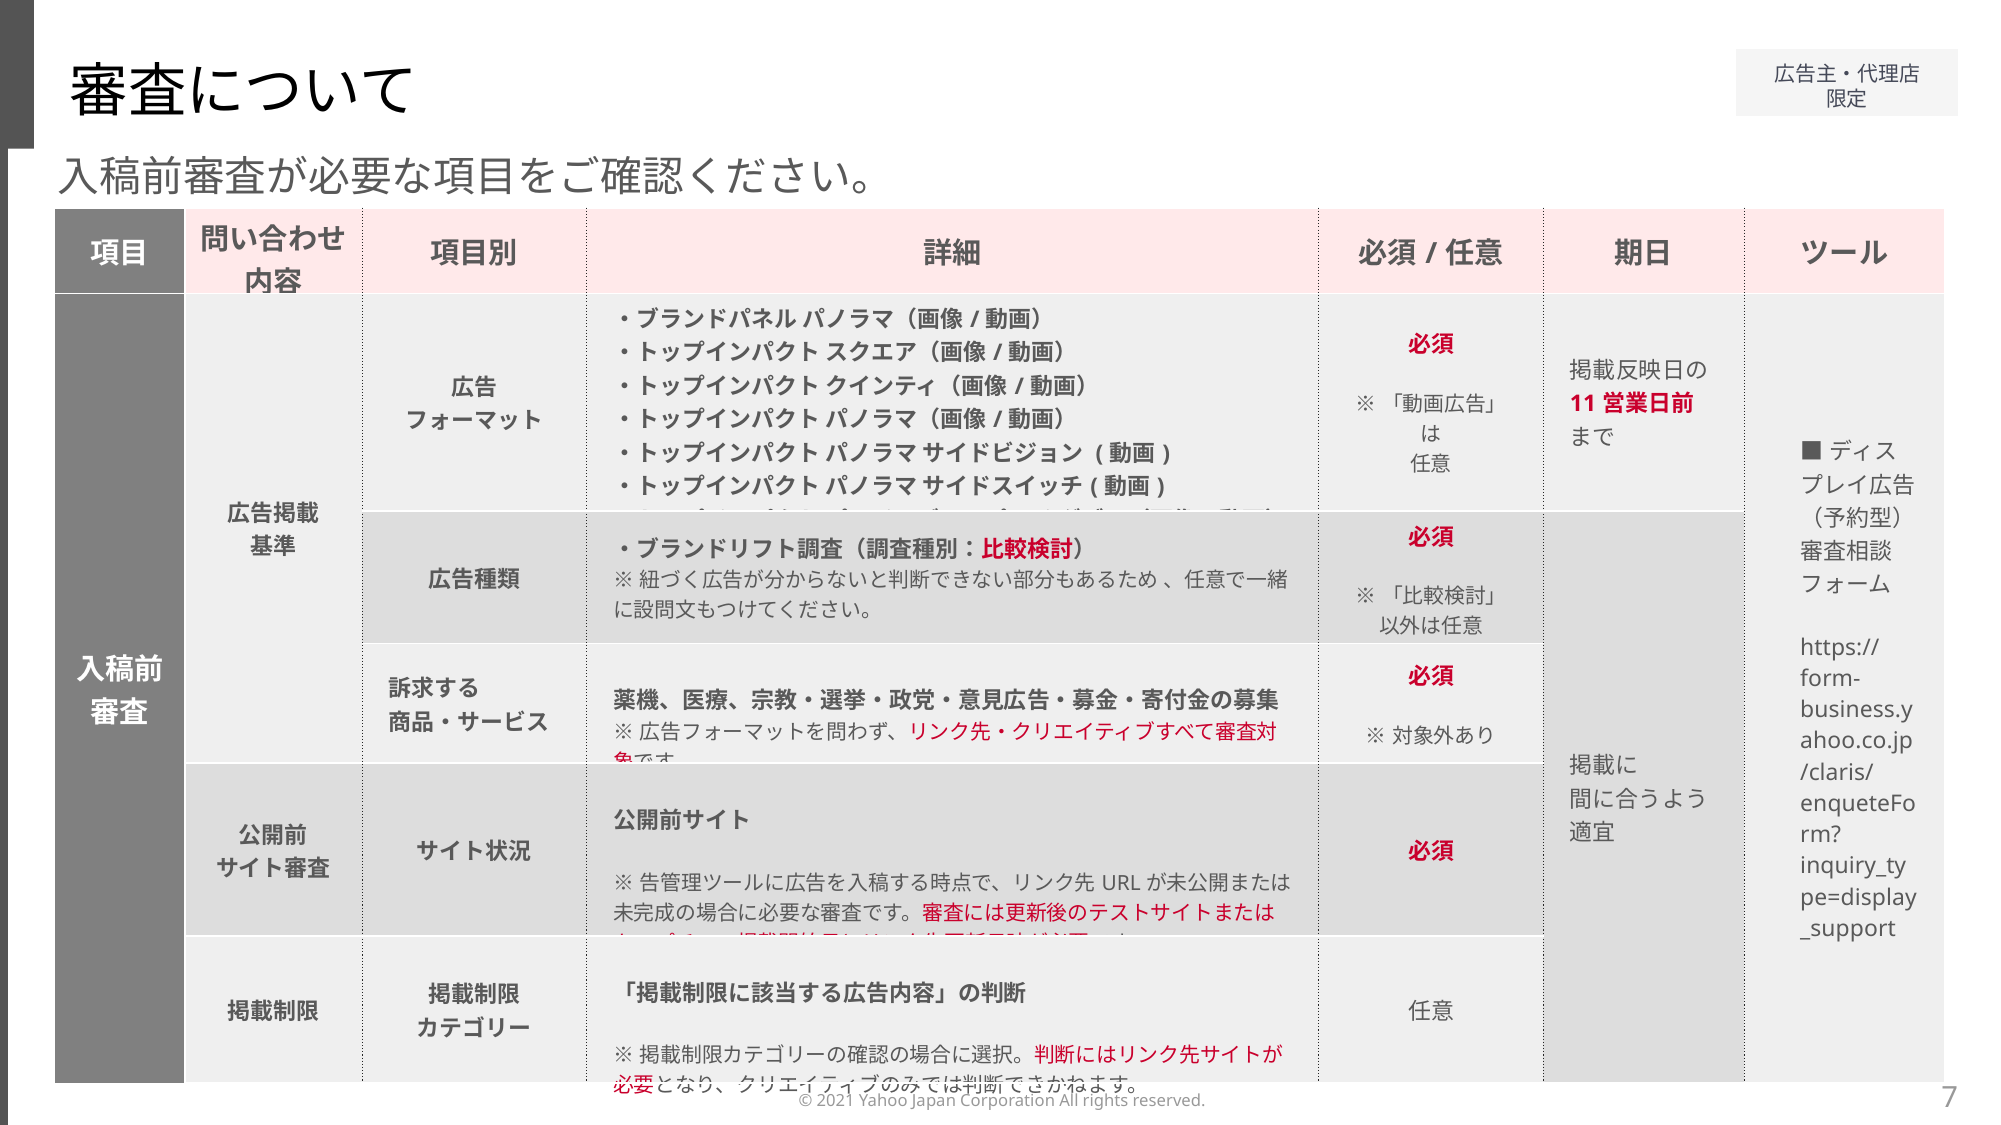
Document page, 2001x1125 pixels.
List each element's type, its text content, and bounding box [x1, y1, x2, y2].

table_cell 入稿前審査 [55, 294, 184, 1083]
table_cell 必須 ※「動画広告」は 任意 [1319, 294, 1543, 510]
slide_number 7 [1803, 1070, 1973, 1125]
table_header 項目 [55, 209, 184, 293]
table_cell ・ブランドパネル パノラマ（画像/動画） ・トップインパクト スクエア（画像/動画） ・トップインパクト クインティ（画像/動画） ・トップインパクト パノラマ（画像/動画） ・トップインパクト パノラマ サイドビジョン (動画) ・トップインパクト パノラマ サイドスイッチ(動画) ・トップインパクト プライムディスプレイ ダブル（画像/動画） [586, 294, 1319, 510]
table_cell サイト状況 [362, 764, 586, 935]
table_cell ■ディスプレイ広告（予約型）審査相談フォーム https://form-business.yahoo.co.jp/claris/enqueteForm?inquiry_type=display_support [1744, 294, 1944, 1082]
table_header 問い合わせ内容 [186, 209, 362, 293]
table_cell 広告 フォーマット [362, 294, 586, 510]
table_cell 広告種類 [362, 512, 586, 643]
table_cell 必須 [1319, 764, 1543, 935]
table_cell 掲載反映日の11営業日前 まで [1543, 294, 1744, 510]
table_header ツール [1744, 209, 1944, 293]
table_cell 必須 ※対象外あり [1319, 644, 1543, 762]
table_cell 掲載制限 カテゴリー [362, 937, 586, 1082]
table_header 項目別 [362, 209, 586, 293]
text_box 入稿前審査が必要な項目をご確認ください。 [43, 142, 1863, 208]
table_cell ・ブランドリフト調査（調査種別：比較検討） ※紐づく広告が分からないと判断できない部分もあるため 、任意で一緒に設問文もつけてください。 [586, 512, 1319, 643]
table_cell 任意 [1319, 937, 1543, 1082]
list 審査について [54, 21, 1656, 142]
table_cell 掲載制限 [186, 937, 362, 1082]
table_header 必須/任意 [1319, 209, 1543, 293]
table_cell 薬機、医療、宗教・選挙・政党・意見広告・募金・寄付金の募集 ※広告フォーマットを問わず、リンク先・クリエイティブすべて審査対象です。 [586, 644, 1319, 762]
table_cell 訴求する 商品・サービス [362, 644, 586, 762]
table_cell 公開前 サイト審査 [186, 764, 362, 935]
table_header 期日 [1543, 209, 1744, 293]
table_cell 広告掲載 基準 [186, 294, 362, 762]
table_cell 公開前サイト ※告管理ツールに広告を入稿する時点で、リンク先URLが未公開または未完成の場合に必要な審査です。審査には更新後のテストサイトまたはキャプチャ、掲載開始日とリンク先更新日時が必要です。 [586, 764, 1319, 935]
table_cell 「掲載制限に該当する広告内容」の判断 ※掲載制限カテゴリーの確認の場合に選択。判断にはリンク先サイトが必要となり、クリエイティブのみでは判断できかねます。 [586, 937, 1319, 1082]
table_cell 必須 ※「比較検討」 以外は任意 [1319, 512, 1543, 643]
table_cell 掲載に 間に合うよう適宜 [1543, 512, 1744, 1082]
table_header 詳細 [586, 209, 1319, 293]
